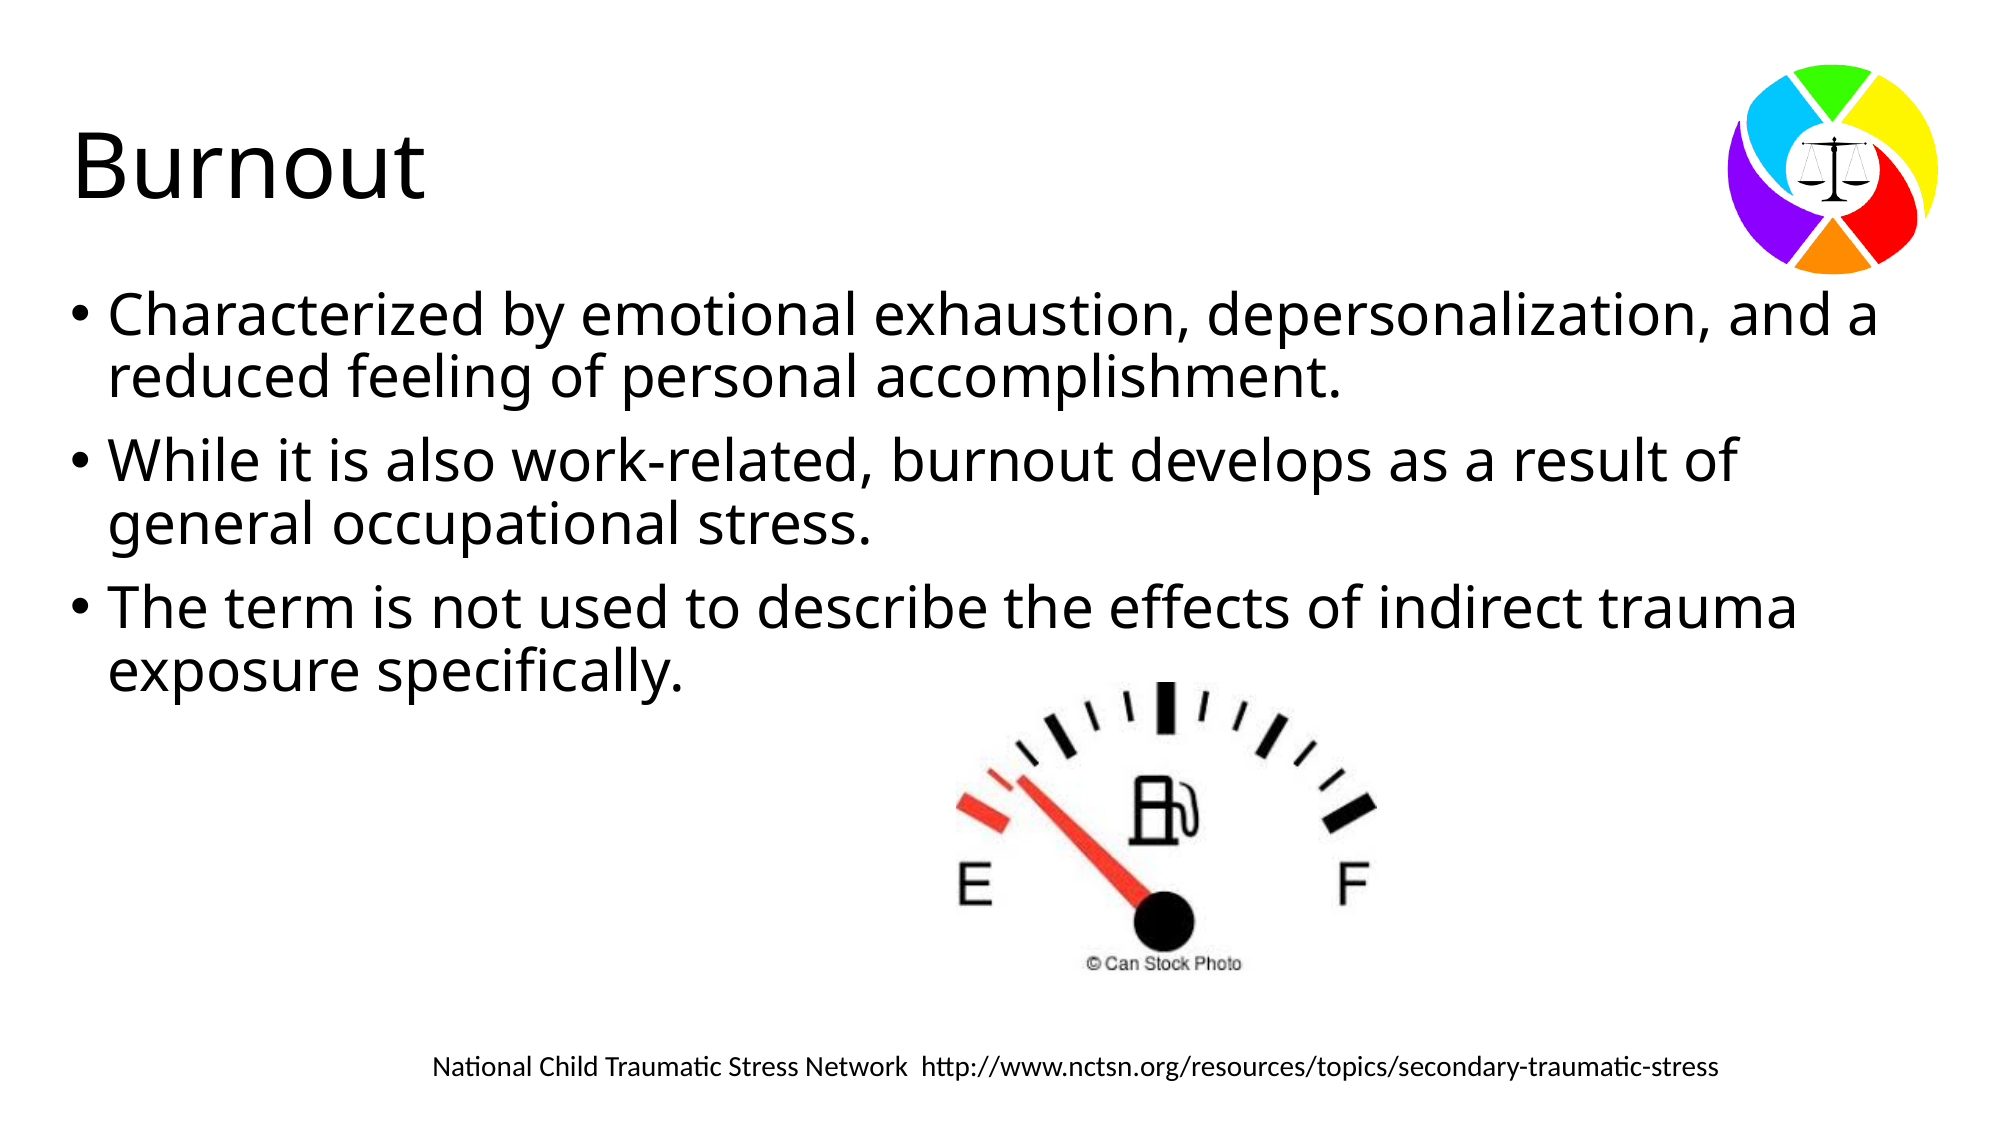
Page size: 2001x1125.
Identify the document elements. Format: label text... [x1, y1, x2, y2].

title Burnout [55, 59, 1675, 277]
text_box National Child Traumatic Stress Network http://www.nctsn.org/resources/topics/secondary-traumatic-stress [417, 1039, 1755, 1090]
picture [1694, 29, 1973, 308]
list Characterized by emotional exhaustion, depersonalization, and a reduced feeling of personal accomplishment. While it is also work-related, burnout develops as a result of general occupational stress. The term is not used to describe the effects of indirect trauma exposure specifically. [55, 277, 1911, 988]
picture [956, 682, 1377, 975]
